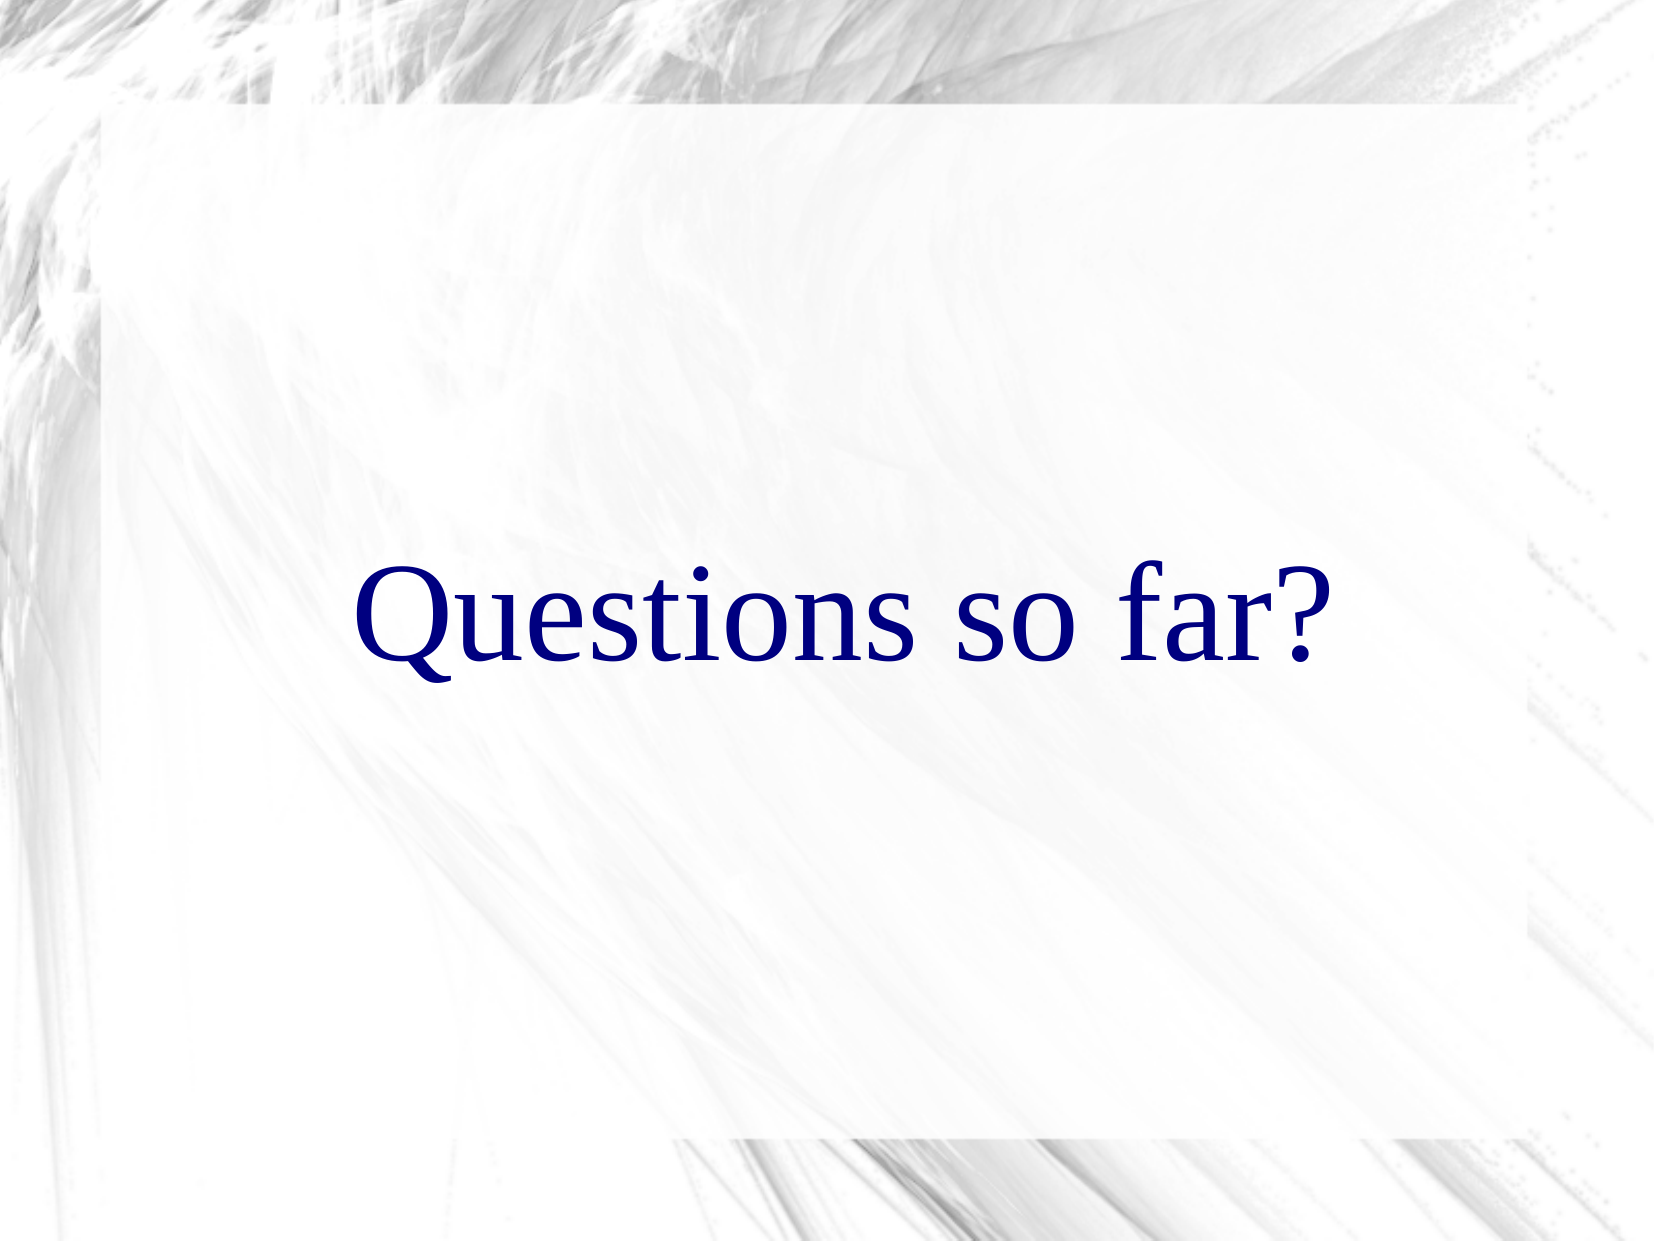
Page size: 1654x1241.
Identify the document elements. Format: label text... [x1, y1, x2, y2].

picture [0, 0, 1654, 1241]
list Questions so far? [118, 319, 1571, 1109]
